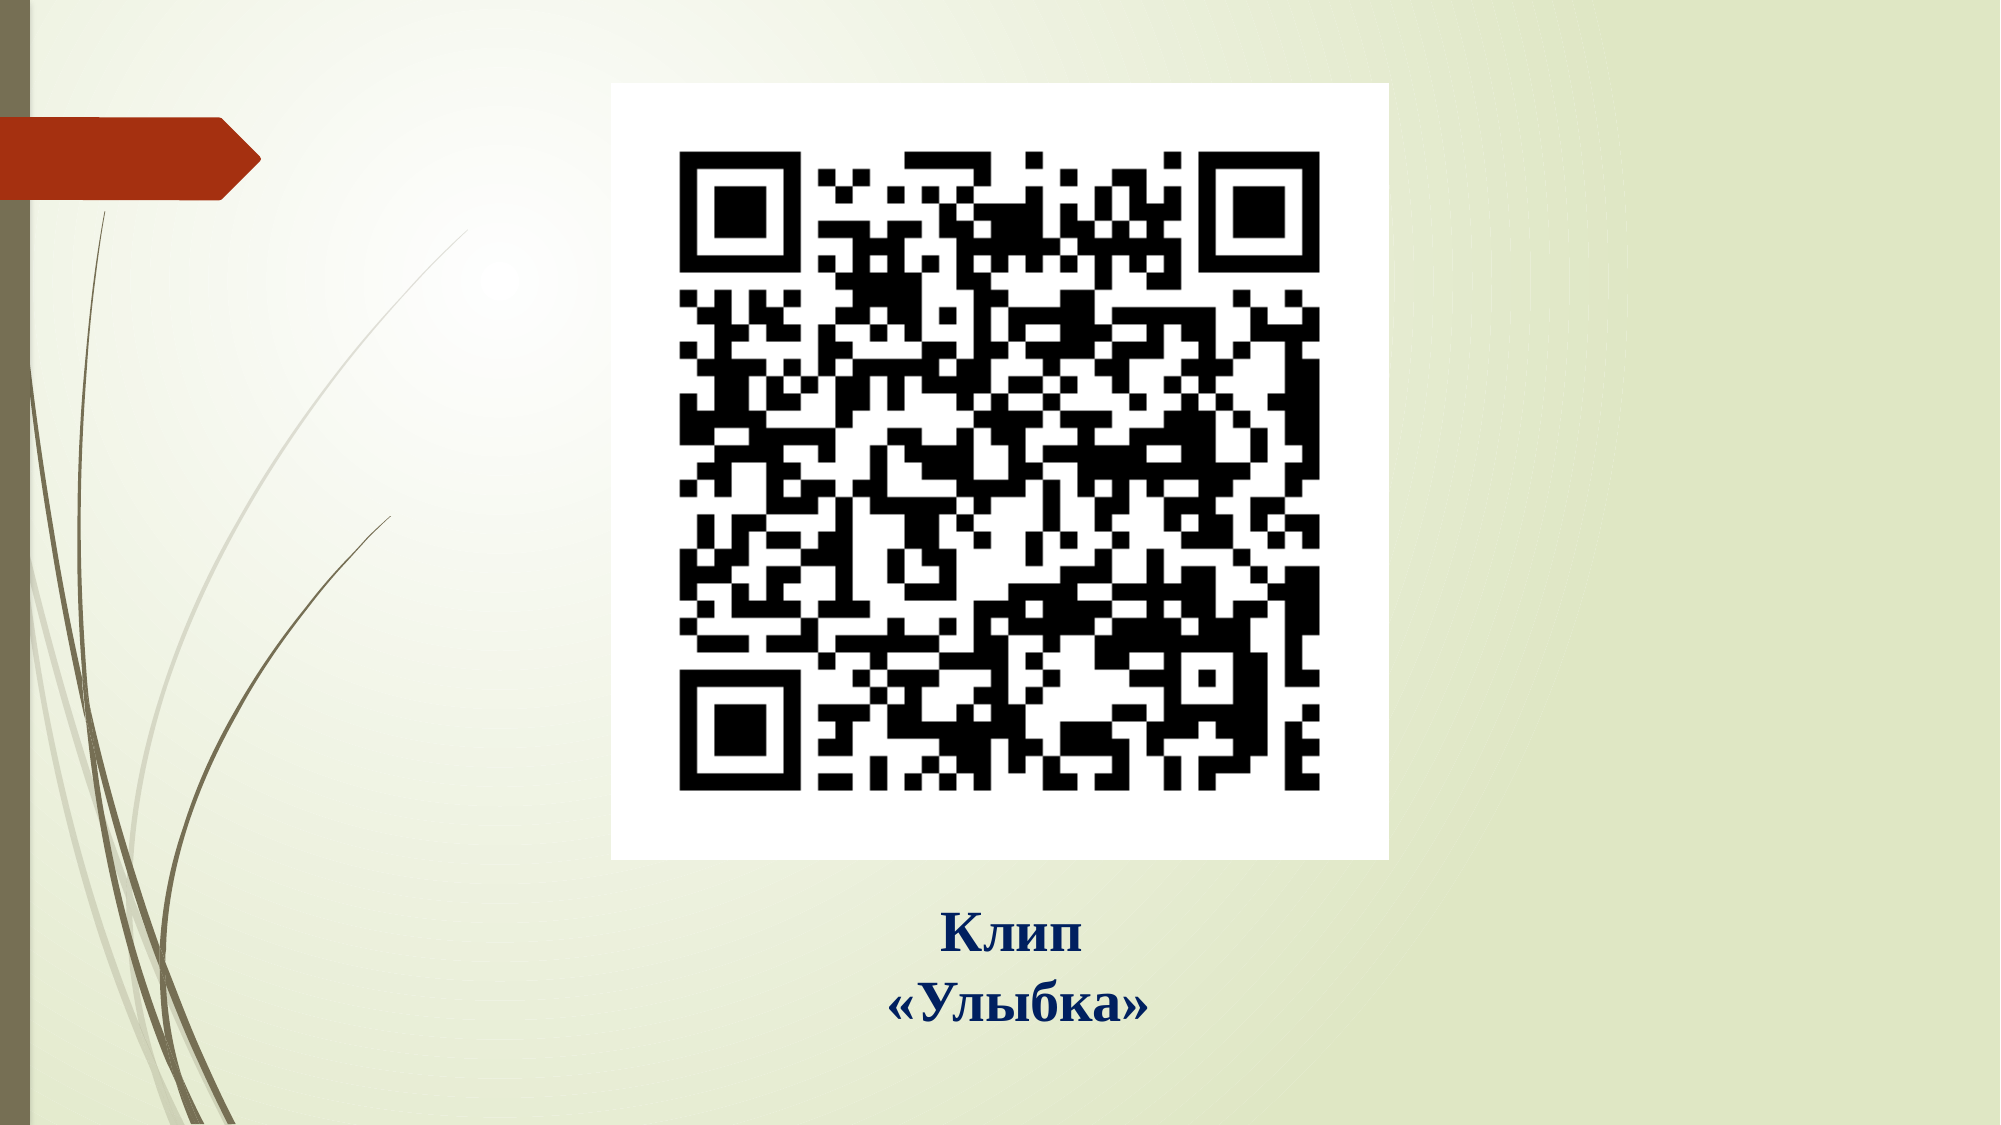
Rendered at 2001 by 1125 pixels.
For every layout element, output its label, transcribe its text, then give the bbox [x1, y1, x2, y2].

picture [611, 83, 1389, 861]
text_box Клип «Улыбка» [611, 886, 1427, 1041]
